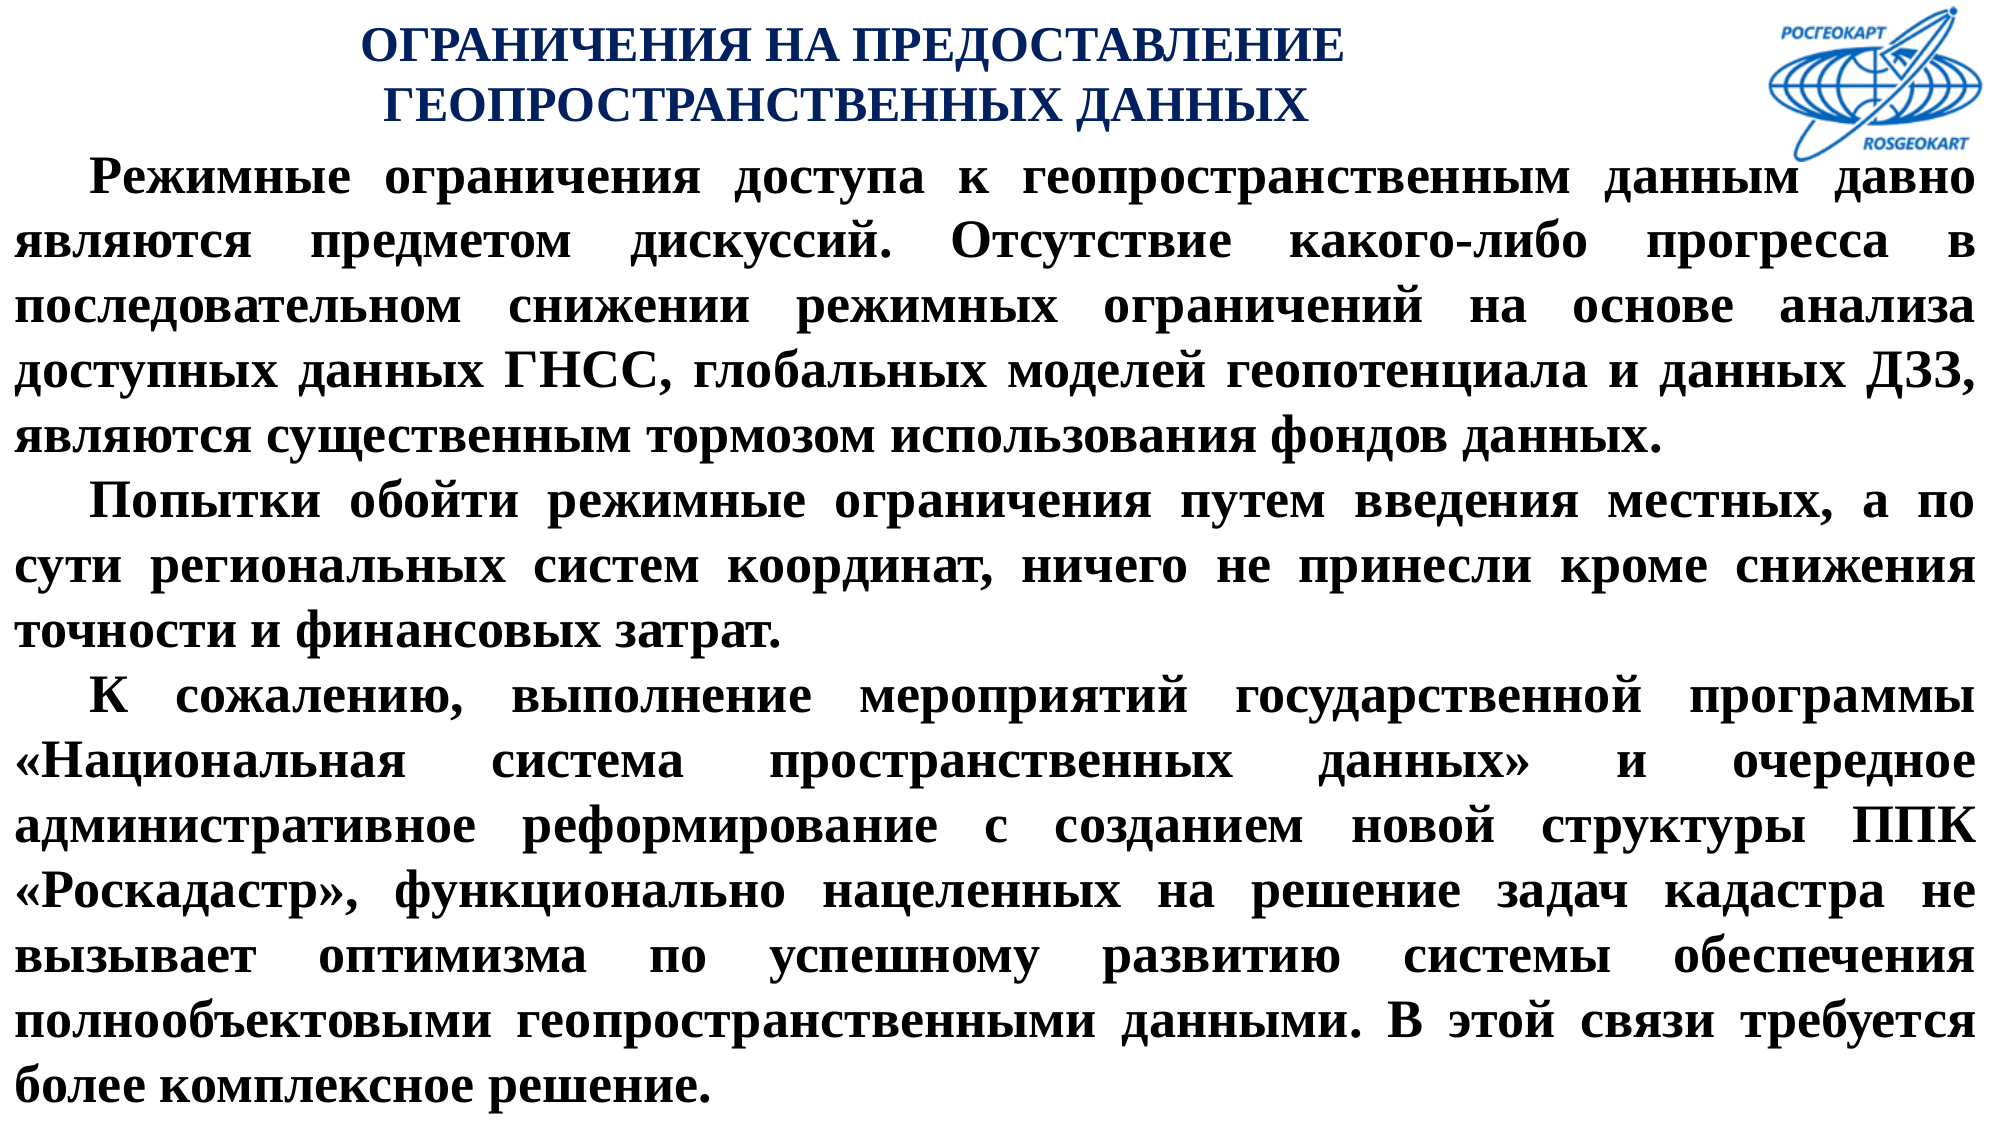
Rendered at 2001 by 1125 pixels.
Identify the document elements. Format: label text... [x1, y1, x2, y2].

text_box ОГРАНИЧЕНИЯ НА ПРЕДОСТАВЛЕНИЕ ГЕОПРОСТРАНСТВЕННЫХ ДАННЫХ [0, 3, 1707, 139]
text_box Режимные ограничения доступа к геопространственным данным давно являются предметом дискуссий. Отсутствие какого-либо прогресса в последовательном снижении режимных ограничений на основе анализа доступных данных ГНСС, глобальных моделей геопотенциала и данных ДЗЗ, являются существенным тормозом использования фондов данных. Попытки обойти режимные ограничения путем введения местных, а по сути региональных систем координат, ничего не принесли кроме снижения точности и финансовых затрат. К сожалению, выполнение мероприятий государственной программы «Национальная система пространственных данных» и очередное административное реформирование с созданием новой структуры ППК «Роскадастр», функционально нацеленных на решение задач кадастра не вызывает оптимизма по успешному развитию системы обеспечения полнообъектовыми геопространственными данными. В этой связи требуется более комплексное решение. [0, 131, 1994, 1121]
picture [1757, 6, 1994, 162]
